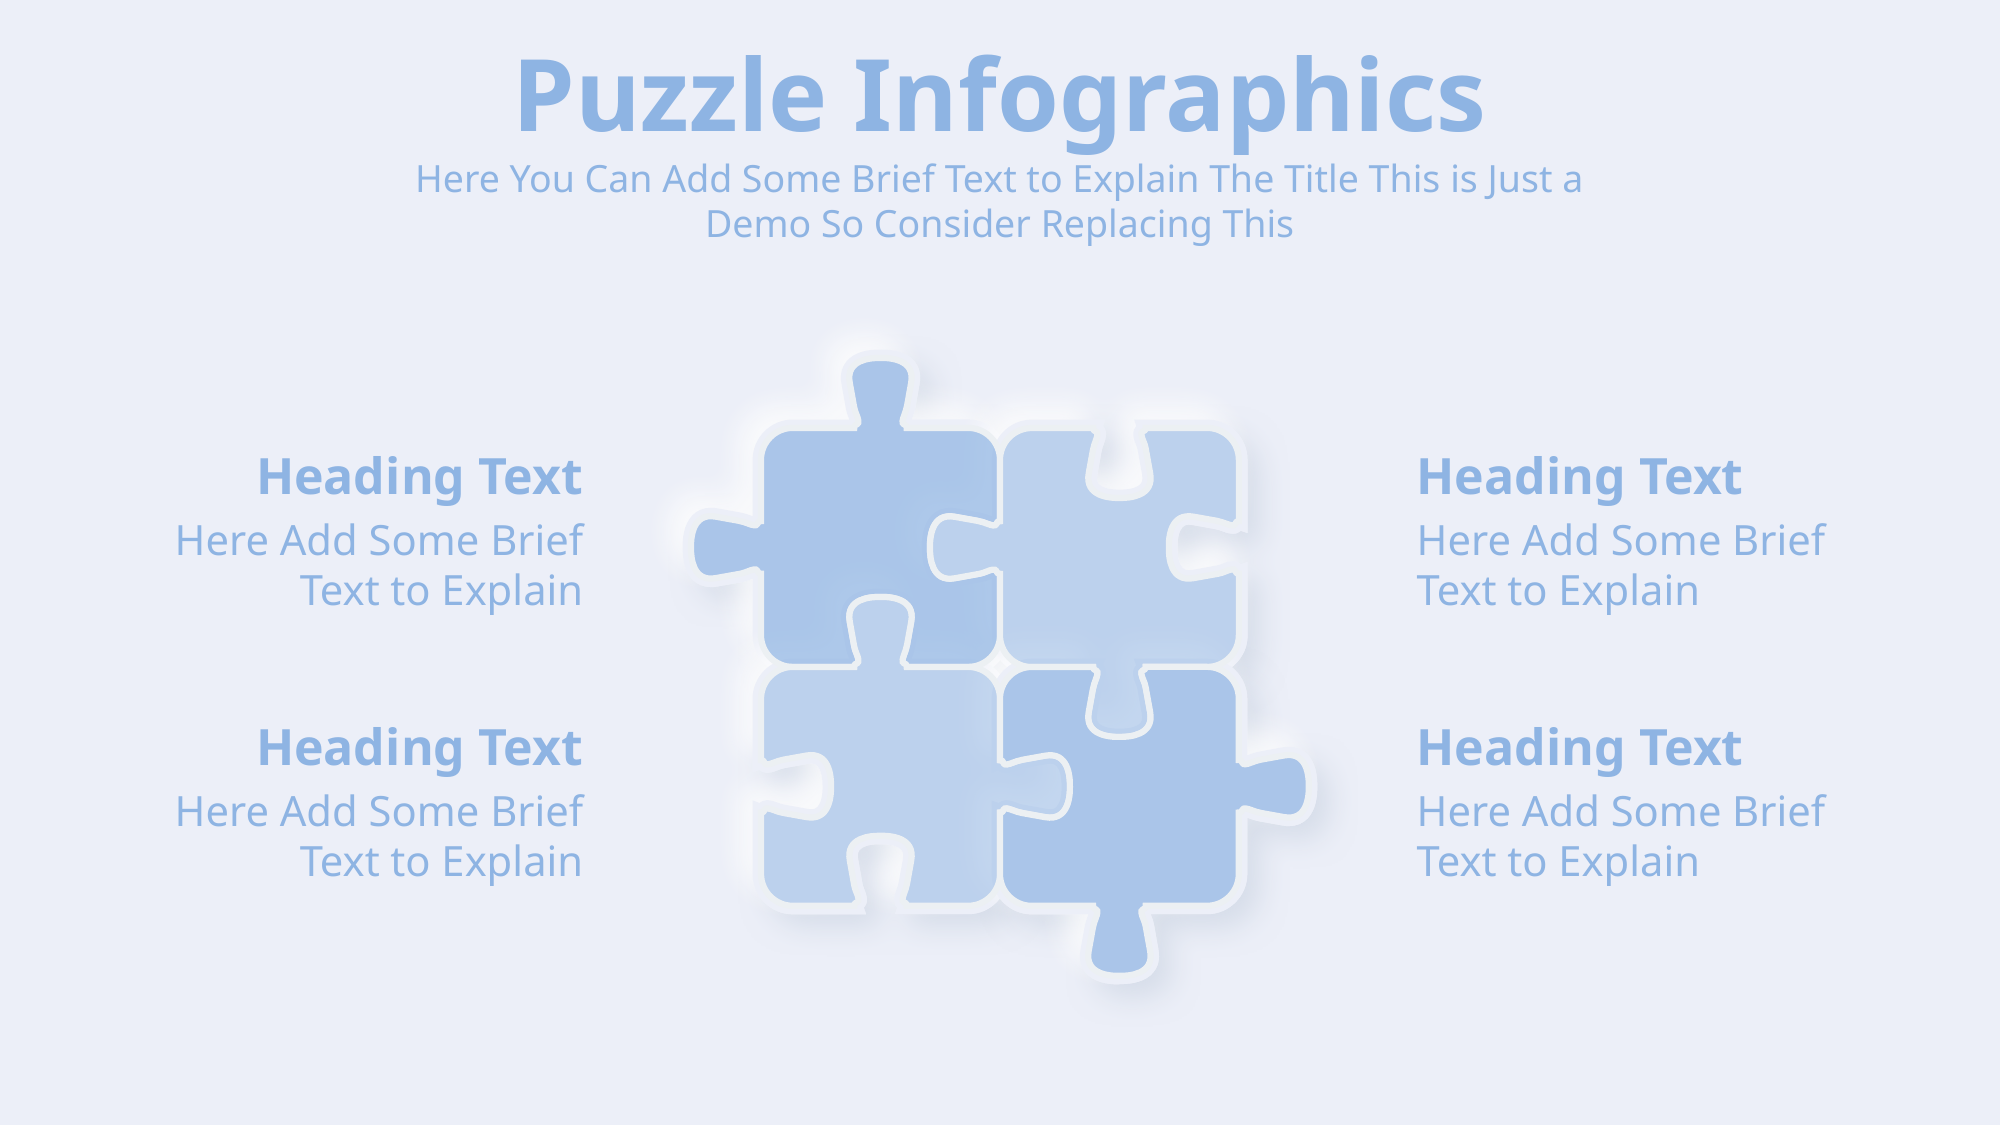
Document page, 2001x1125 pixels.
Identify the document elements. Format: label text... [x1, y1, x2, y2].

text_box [682, 349, 1318, 985]
text_box Heading Text [107, 708, 598, 777]
text_box Heading Text [107, 437, 598, 506]
text_box Puzzle Infographics [416, 23, 1584, 147]
text_box Here Add Some Brief Text to Explain [1401, 506, 1893, 622]
text_box Here Add Some Brief Text to Explain [1401, 777, 1893, 893]
text_box Heading Text [1401, 708, 1893, 777]
text_box Here Add Some Brief Text to Explain [107, 777, 598, 893]
text_box Here You Can Add Some Brief Text to Explain The Title This is Just a Demo So Consider Replacing This [345, 147, 1655, 253]
text_box Heading Text [1401, 437, 1893, 506]
text_box Here Add Some Brief Text to Explain [107, 506, 598, 622]
